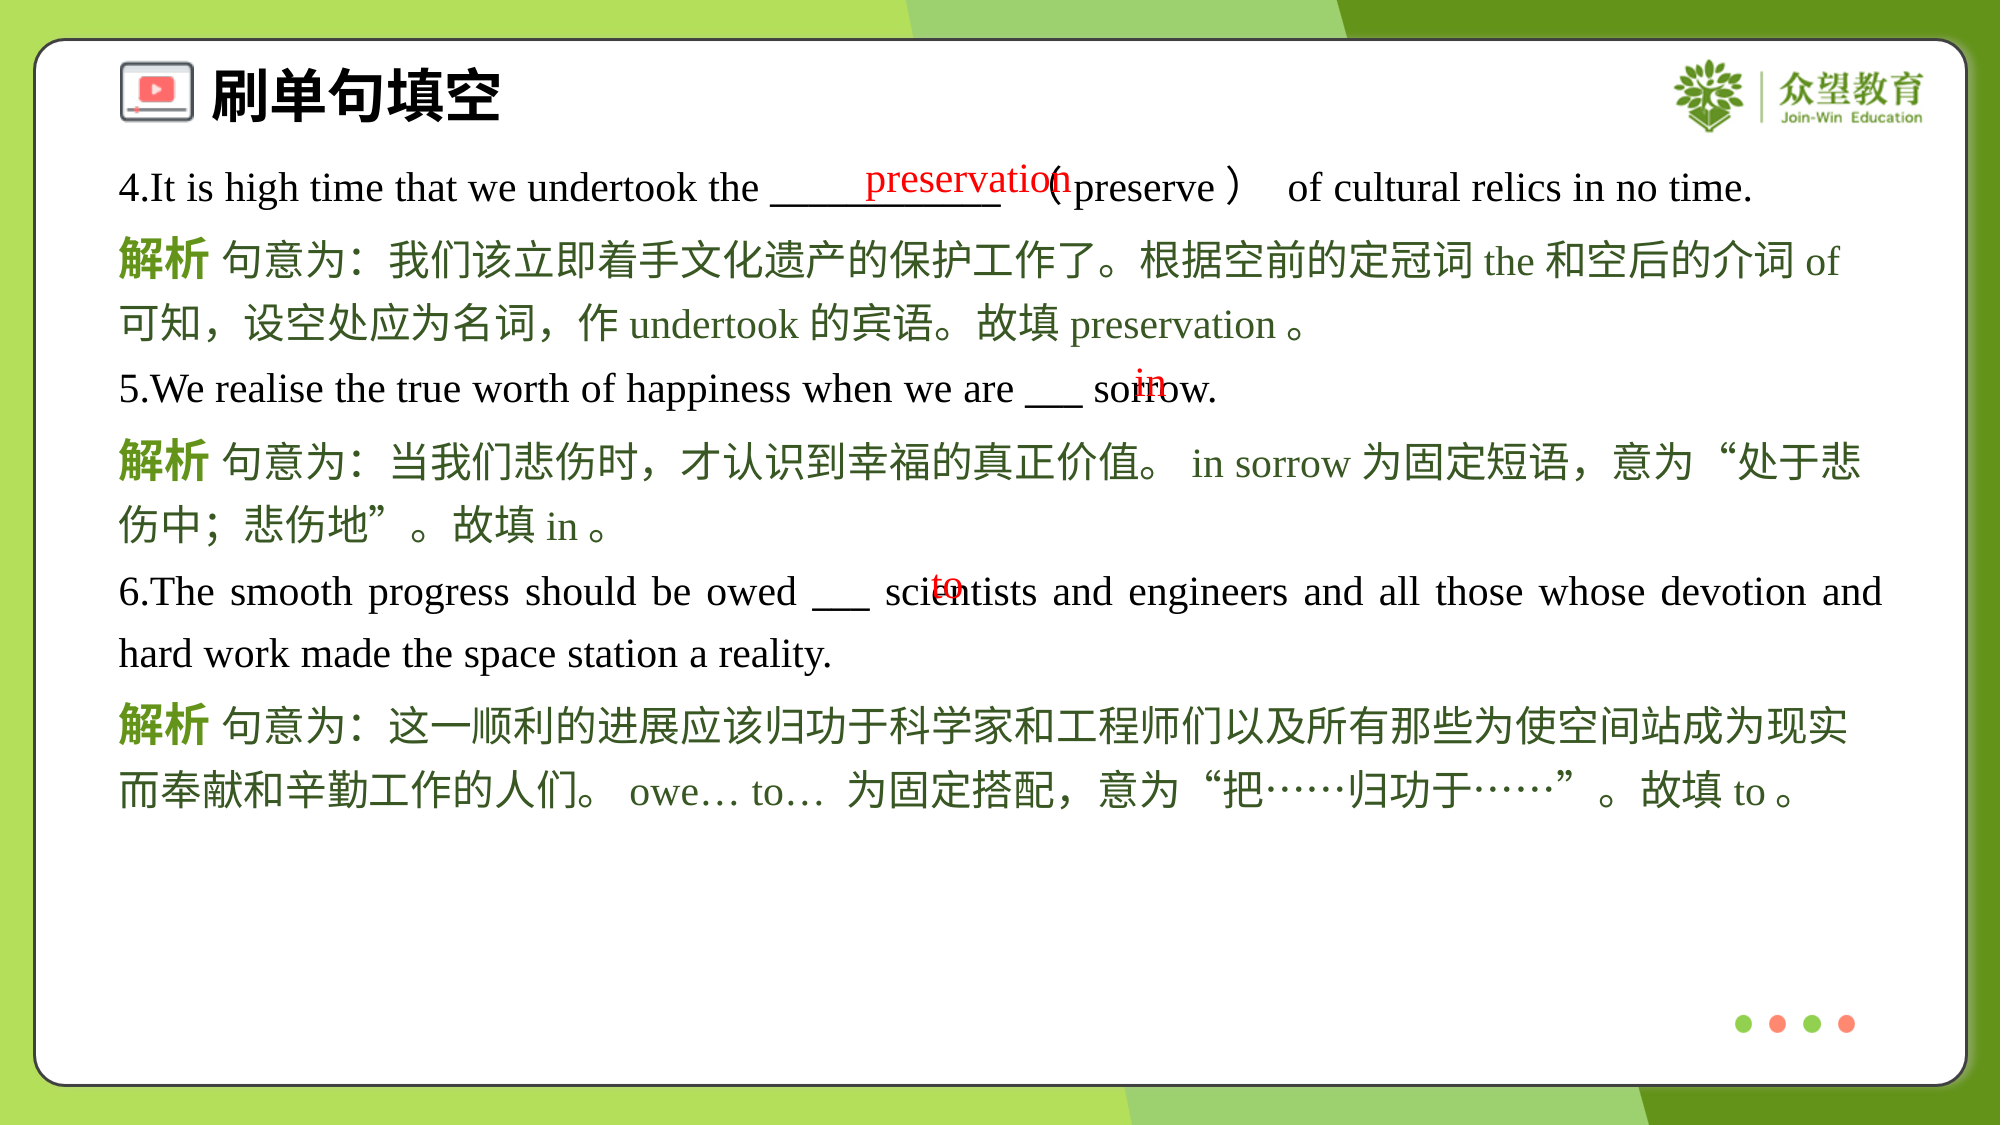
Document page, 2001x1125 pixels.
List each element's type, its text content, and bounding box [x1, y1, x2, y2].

text_box 4.It is high time that we undertook the ____________ （preserve） of cultural relics in no time. [118, 146, 1897, 204]
text_box in [1129, 342, 1172, 400]
text_box 解析 句意为：这一顺利的进展应该归功于科学家和工程师们以及所有那些为使空间站成为现实而奉献和辛勤工作的人们。owe… to… 为固定搭配，意为“把……归功于……”。故填to。 [118, 682, 1883, 809]
text_box to [926, 544, 969, 603]
text_box preservation [861, 138, 1077, 197]
text_box 6.The smooth progress should be owed ___ scientists and engineers and all those whose devotion and hard work made the space station a reality. [118, 550, 1883, 671]
text_box 解析 句意为：我们该立即着手文化遗产的保护工作了。根据空前的定冠词the和空后的介词of可知，设空处应为名词，作undertook的宾语。故填preservation。 [118, 215, 1883, 343]
text_box 5.We realise the true worth of happiness when we are ___ sorrow. [118, 348, 1883, 406]
picture [0, 0, 2000, 1125]
text_box 解析 句意为：当我们悲伤时，才认识到幸福的真正价值。in sorrow为固定短语，意为“处于悲伤中；悲伤地”。故填in。 [118, 417, 1883, 545]
